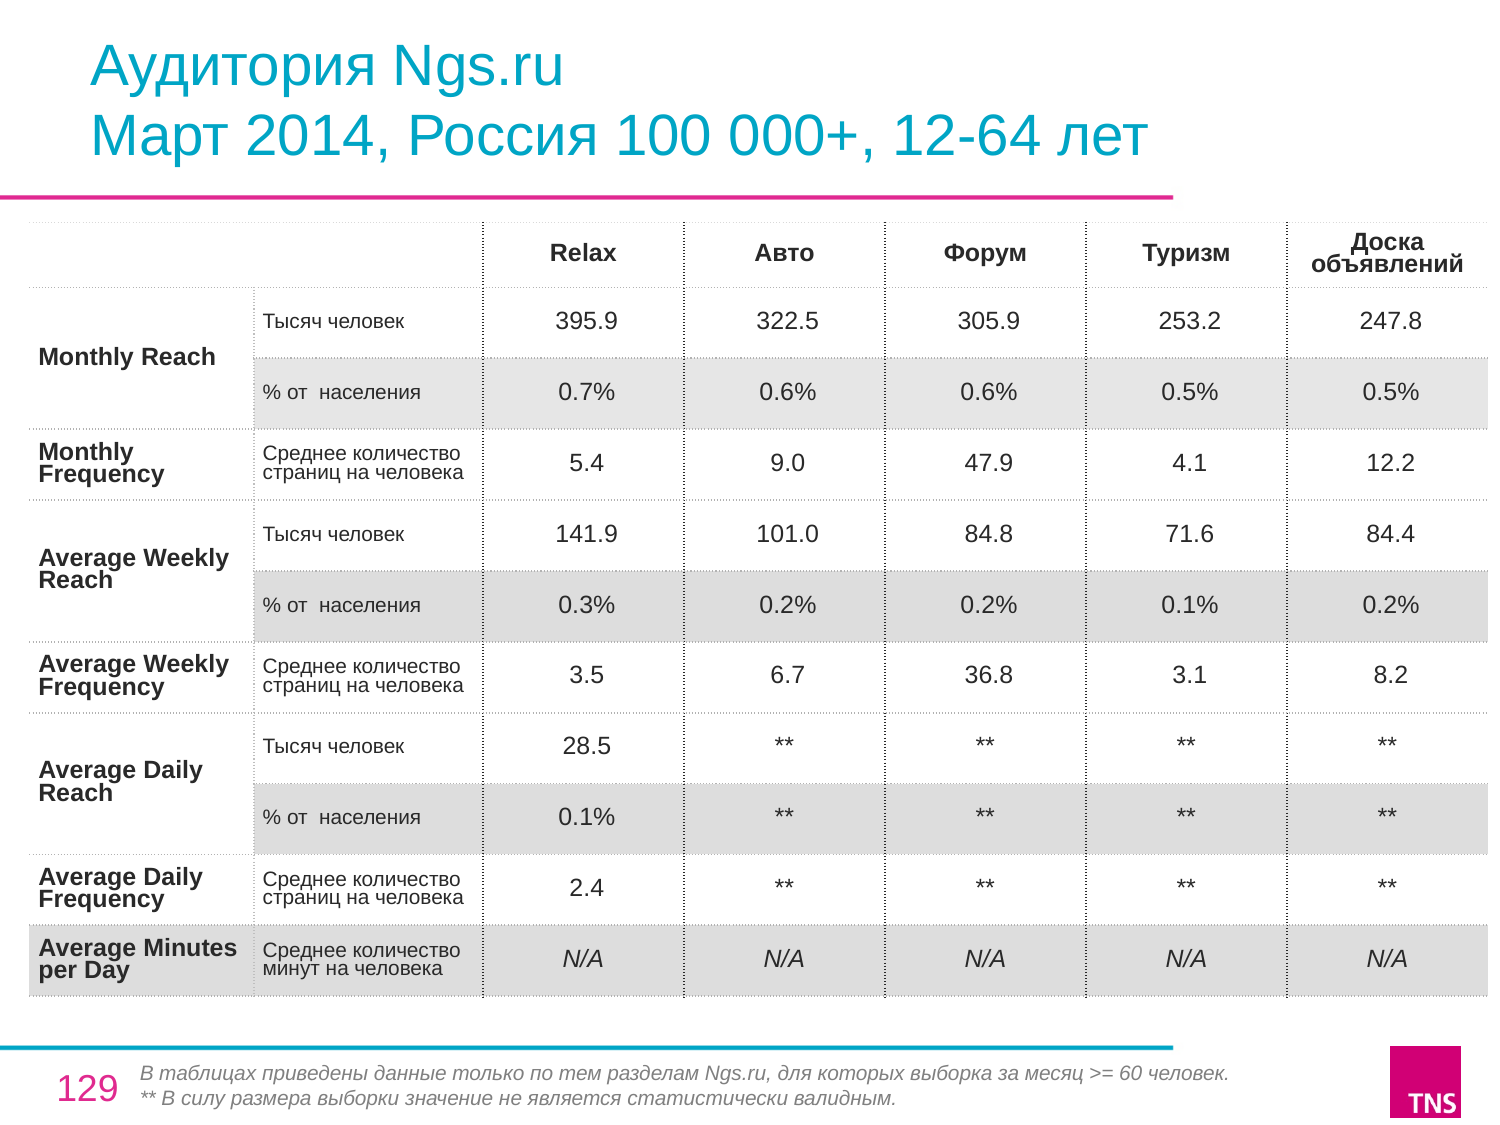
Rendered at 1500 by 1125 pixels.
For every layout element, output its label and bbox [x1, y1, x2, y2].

table_cell [29, 287, 1488, 996]
table_header [29, 223, 1488, 287]
slide_number [40, 1055, 392, 1125]
title [74, 8, 1476, 187]
text_box [124, 1052, 1463, 1117]
picture [0, 0, 1500, 1125]
